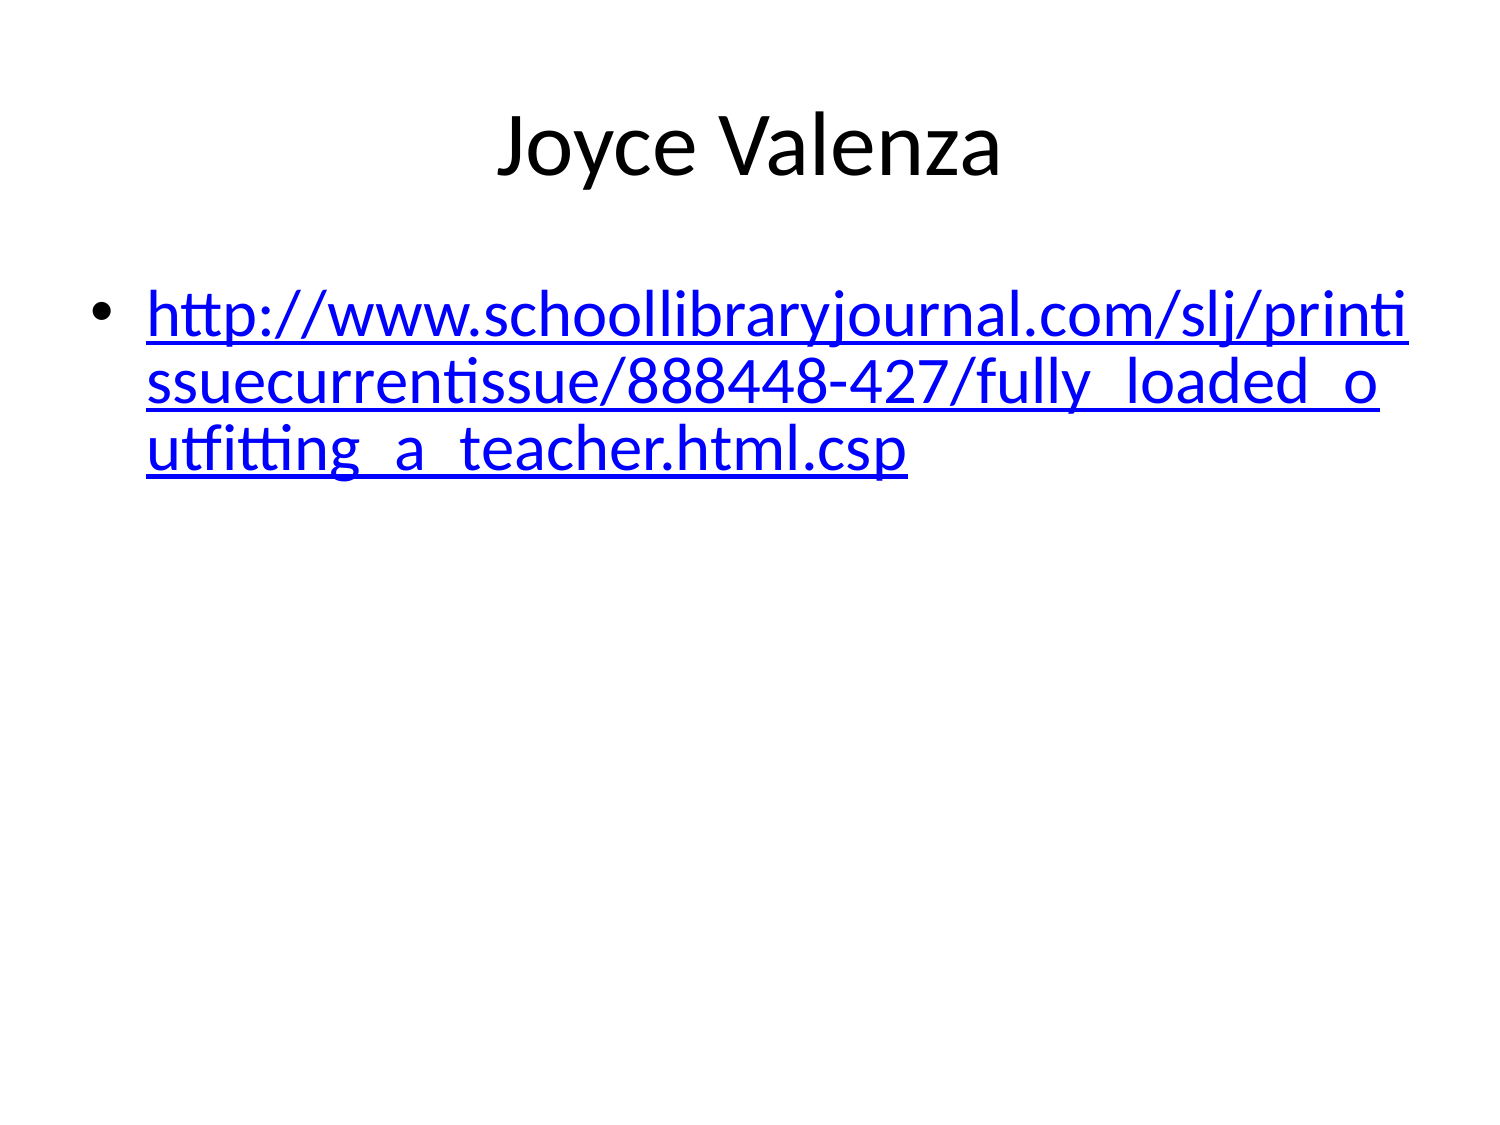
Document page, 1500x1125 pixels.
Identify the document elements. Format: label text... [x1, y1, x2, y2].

list http://www.schoollibraryjournal.com/slj/printissuecurrentissue/888448-427/fully_loaded_outfitting_a_teacher.html.csp [75, 262, 1425, 1005]
title Joyce Valenza [75, 45, 1425, 233]
